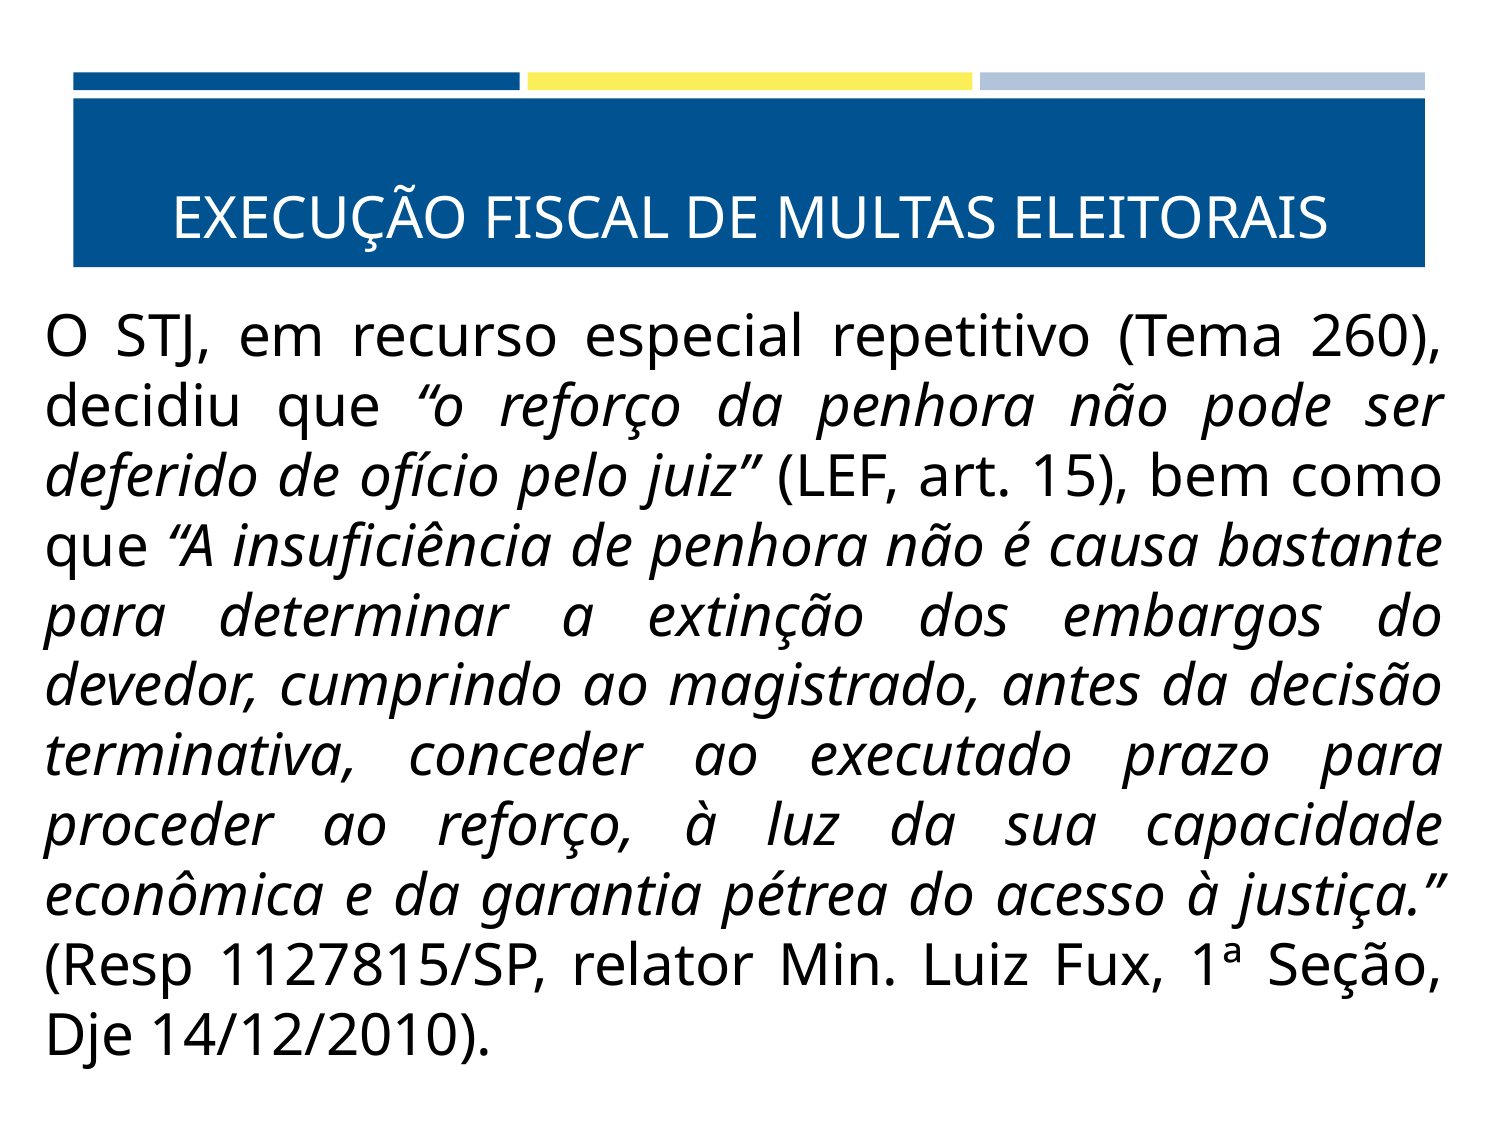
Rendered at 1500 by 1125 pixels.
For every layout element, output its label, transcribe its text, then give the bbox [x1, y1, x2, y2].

title EXECUÇÃO FISCAL DE MULTAS ELEITORAIS [95, 112, 1406, 259]
list O STJ, em recurso especial repetitivo (Tema 260), decidiu que “o reforço da penhora não pode ser deferido de ofício pelo juiz” (LEF, art. 15), bem como que “A insuficiência de penhora não é causa bastante para determinar a extinção dos embargos do devedor, cumprindo ao magistrado, antes da decisão terminativa, conceder ao executado prazo para proceder ao reforço, à luz da sua capacidade econômica e da garantia pétrea do acesso à justiça.” (Resp 1127815/SP, relator Min. Luiz Fux, 1ª Seção, Dje 14/12/2010). [29, 290, 1459, 1094]
